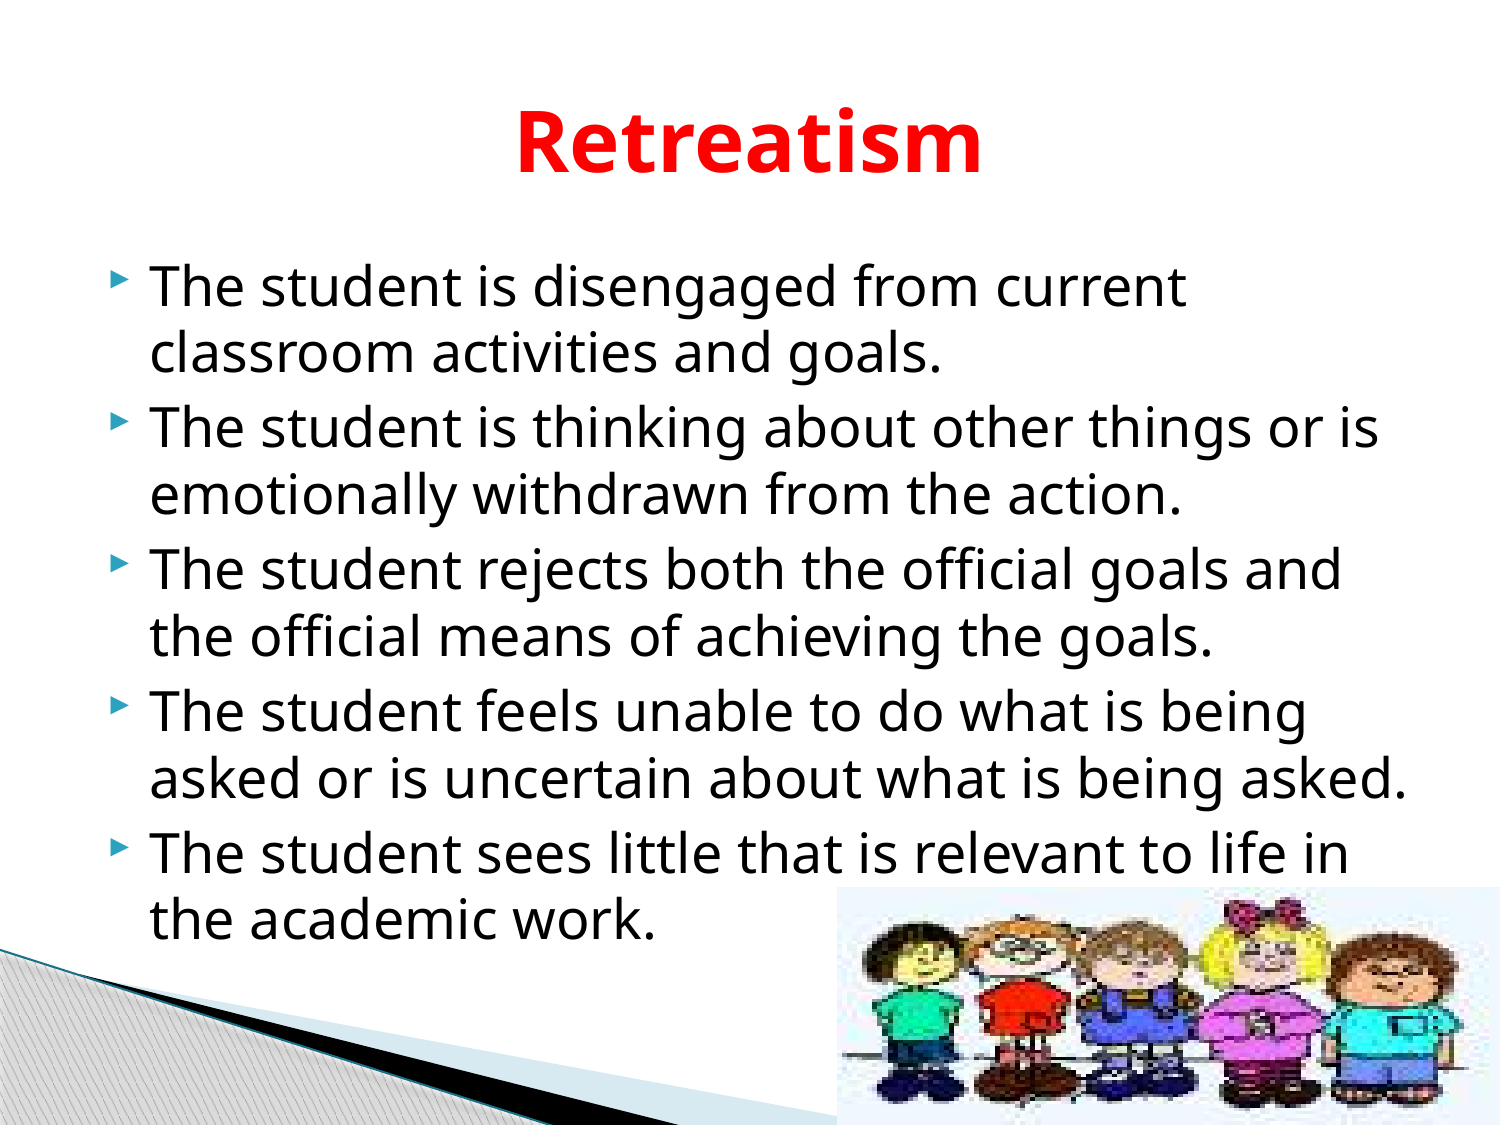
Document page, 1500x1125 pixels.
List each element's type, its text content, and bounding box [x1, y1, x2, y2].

title Retreatism [75, 45, 1425, 233]
list The student is disengaged from current classroom activities and goals. The student is thinking about other things or is emotionally withdrawn from the action. The student rejects both the official goals and the official means of achieving the goals. The student feels unable to do what is being asked or is uncertain about what is being asked. The student sees little that is relevant to life in the academic work. [75, 243, 1425, 986]
picture [837, 887, 1500, 1125]
